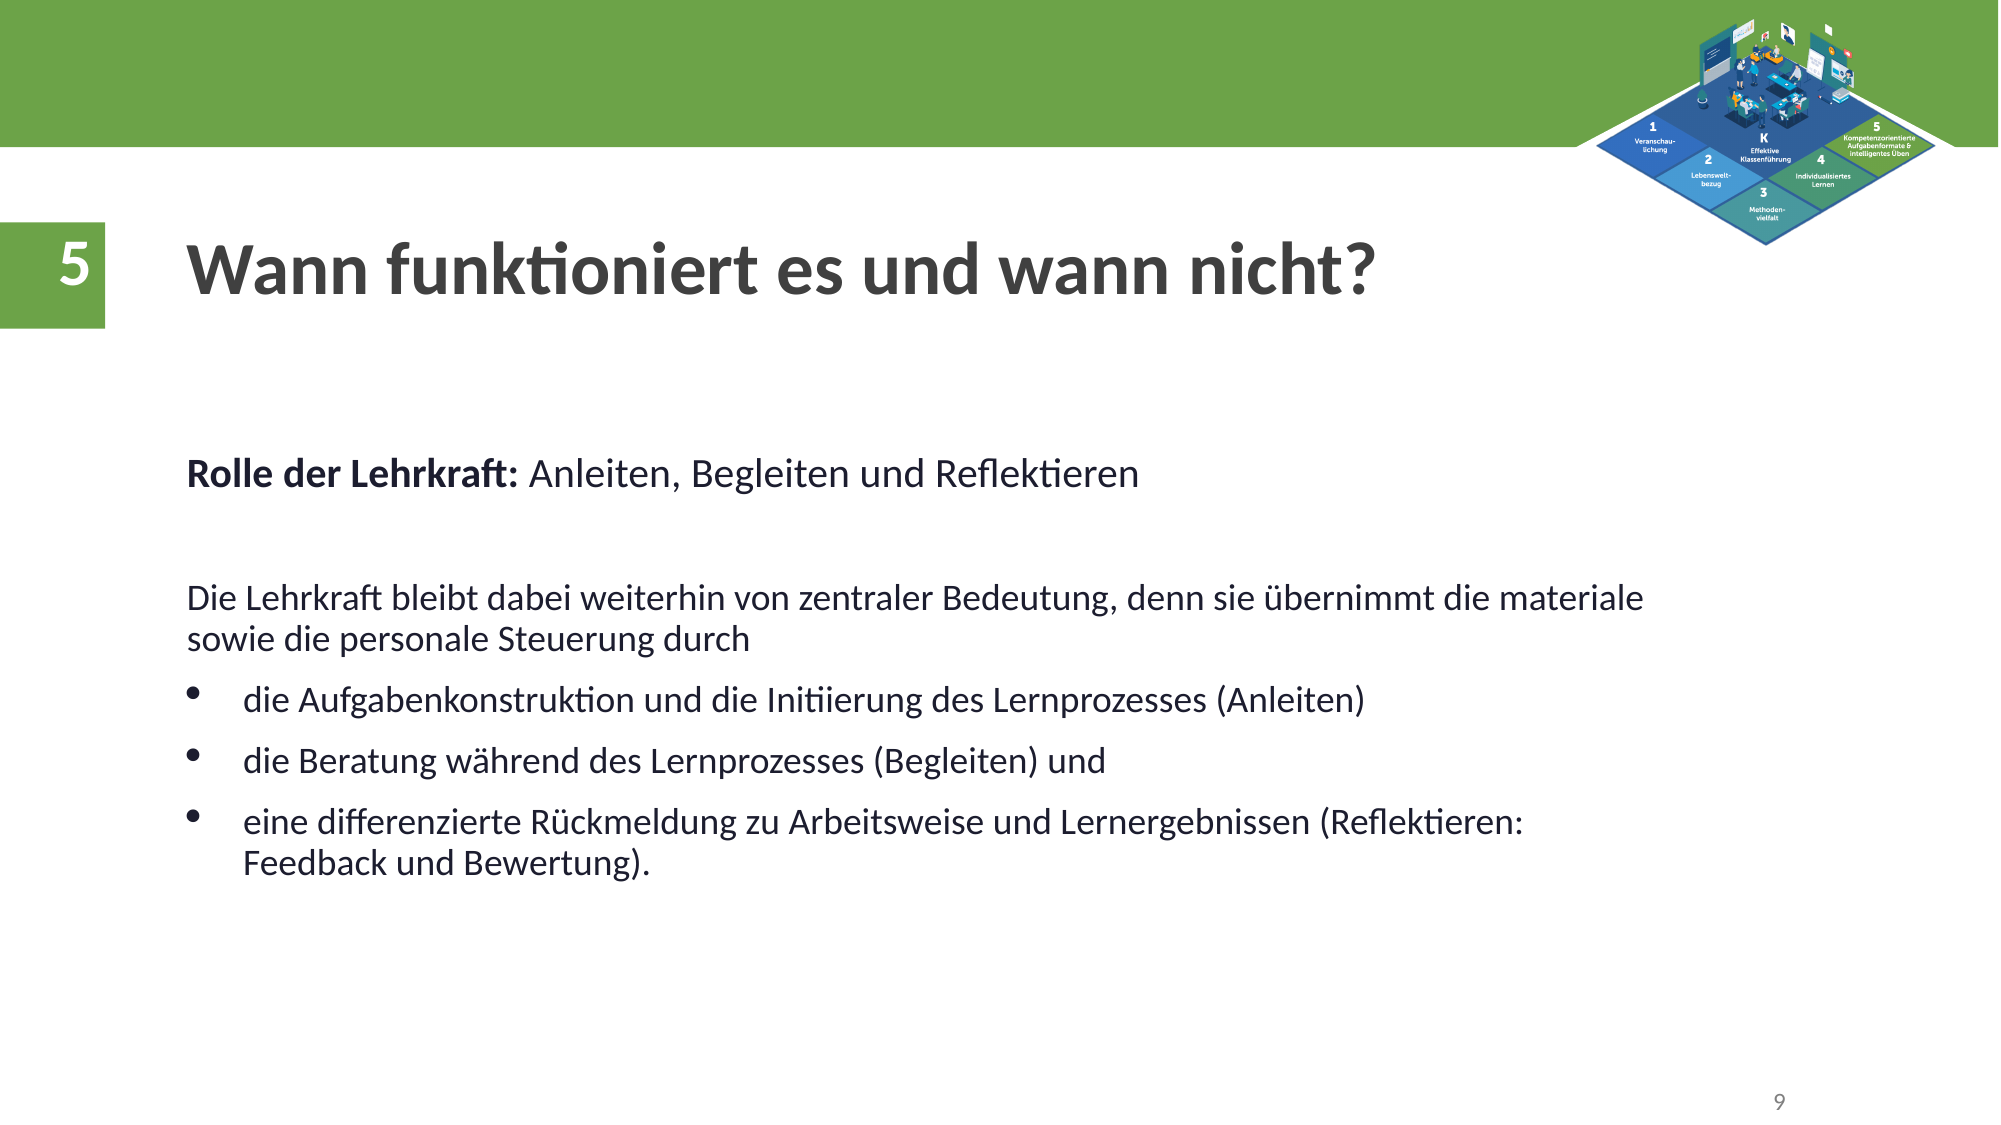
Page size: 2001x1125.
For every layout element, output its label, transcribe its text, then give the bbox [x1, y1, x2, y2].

list Wann funktioniert es und wann nicht? [171, 224, 1663, 319]
slide_number 9 [1350, 1075, 1801, 1125]
picture [1589, 12, 1942, 249]
list Rolle der Lehrkraft: Anleiten, Begleiten und Reflektieren Die Lehrkraft bleibt dabei weiterhin von zentraler Bedeutung, denn sie übernimmt die materiale sowie die personale Steuerung durch die Aufgabenkonstruktion und die Initiierung des Lernprozesses (Anleiten) die Beratung während des Lernprozesses (Begleiten) und eine differenzierte Rückmeldung zu Arbeitsweise und Lernergebnissen (Reflektieren: Feedback und Bewertung). [171, 443, 1663, 1036]
